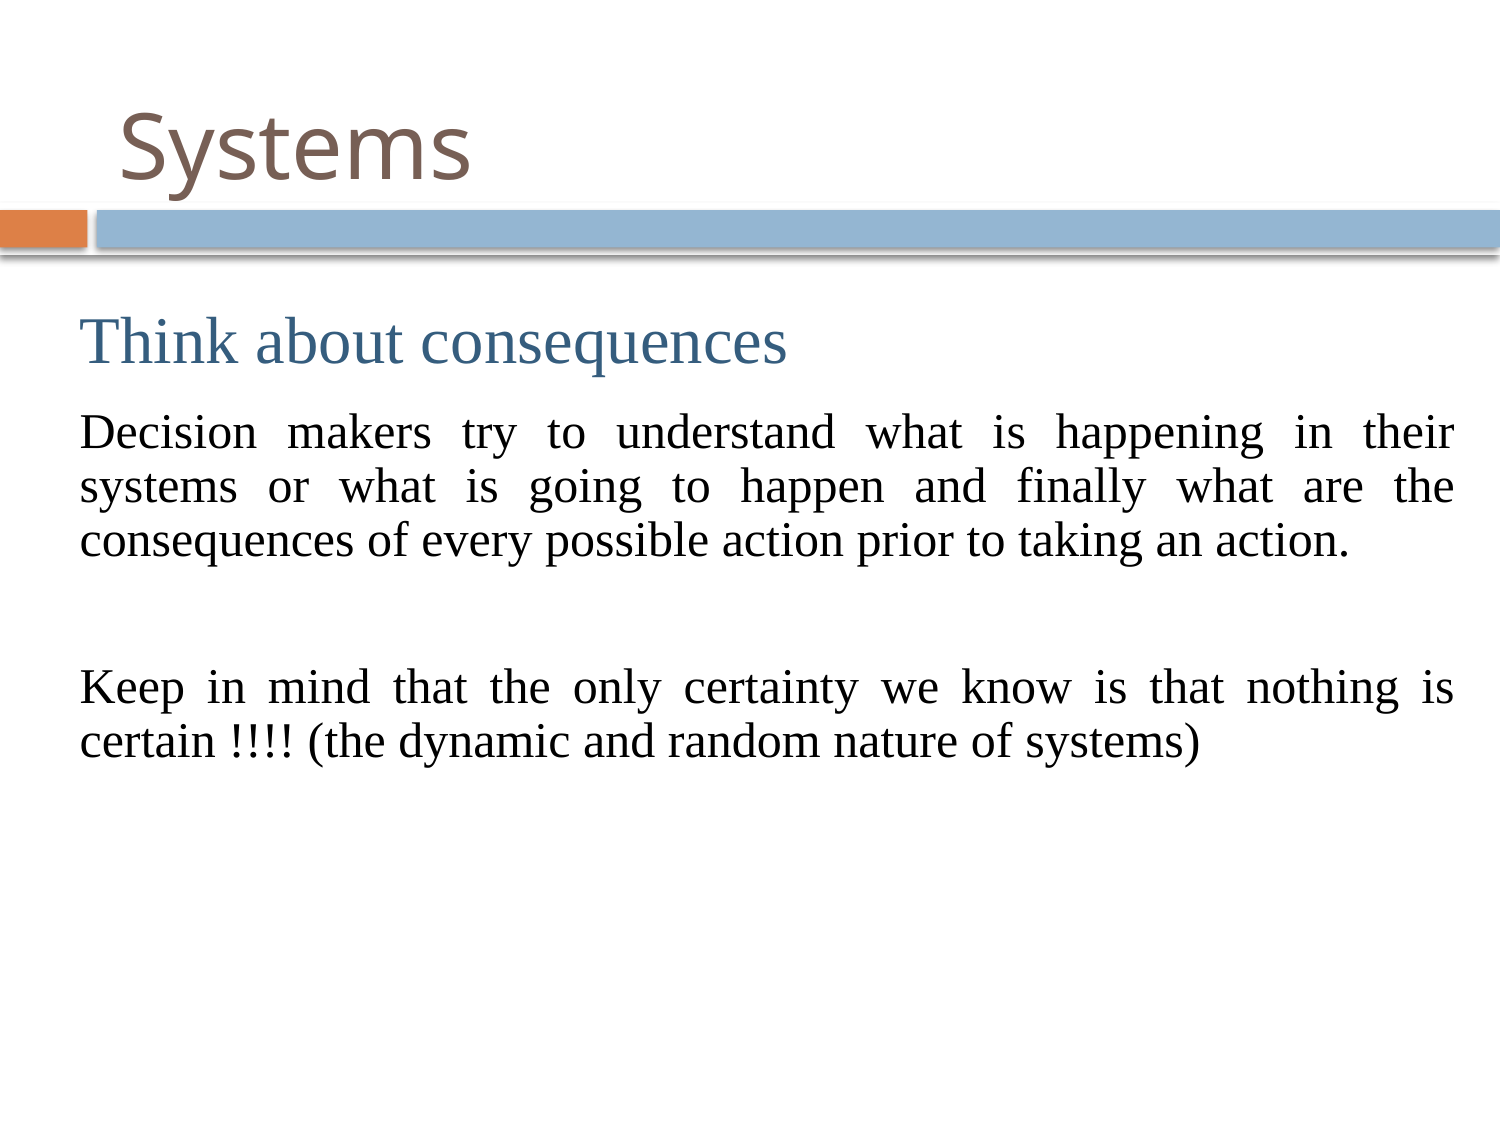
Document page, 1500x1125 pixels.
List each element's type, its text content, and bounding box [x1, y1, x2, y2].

text_box Think about consequences Decision makers try to understand what is happening in their systems or what is going to happen and finally what are the consequences of every possible action prior to taking an action. Keep in mind that the only certainty we know is that nothing is certain !!!! (the dynamic and random nature of systems) [64, 298, 1471, 925]
title Systems [103, 72, 1397, 213]
